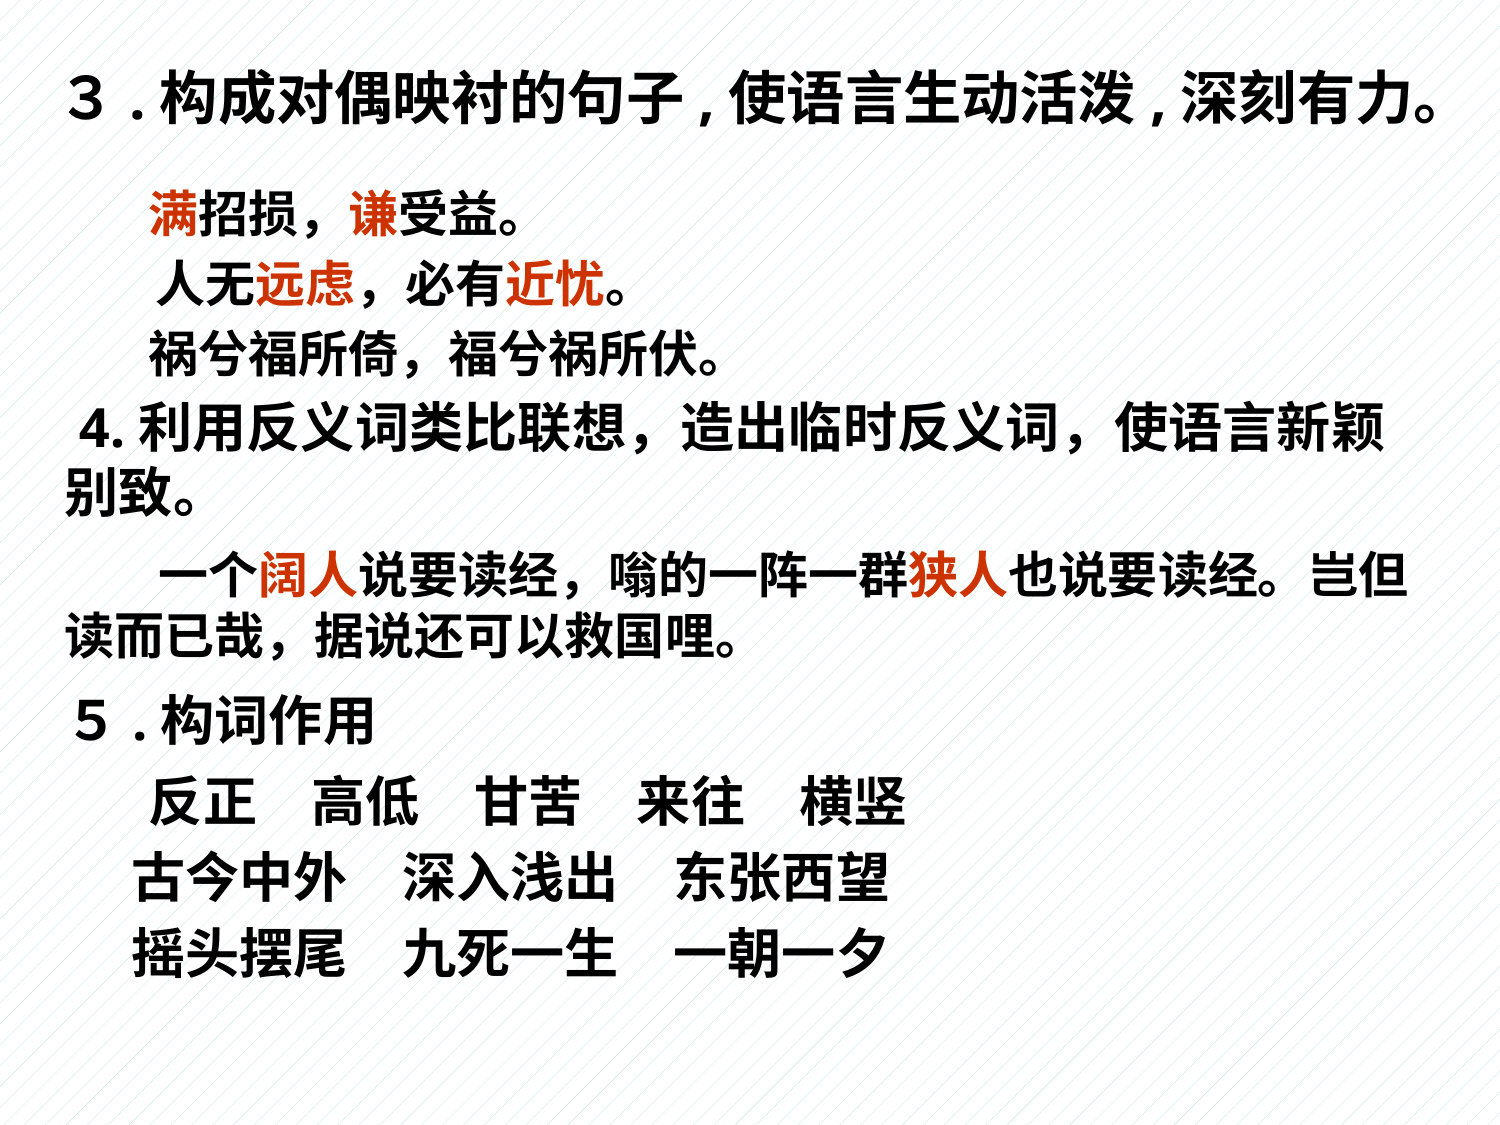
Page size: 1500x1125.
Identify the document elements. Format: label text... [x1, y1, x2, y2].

text_box 满招损，谦受益。 人无远虑，必有近忧。 祸兮福所倚，福兮祸所伏。 4.利用反义词类比联想，造出临时反义词，使语言新颖别致。 一个阔人说要读经，嗡的一阵一群狭人也说要读经。岂但读而已哉，据说还可以救国哩。 ５.构词作用 反正 高低 甘苦 来往 横竖 古今中外 深入浅出 东张西望 摇头摆尾 九死一生 一朝一夕 [50, 174, 1450, 1063]
title ３.构成对偶映衬的句子,使语言生动活泼,深刻有力。 [29, 30, 1500, 162]
